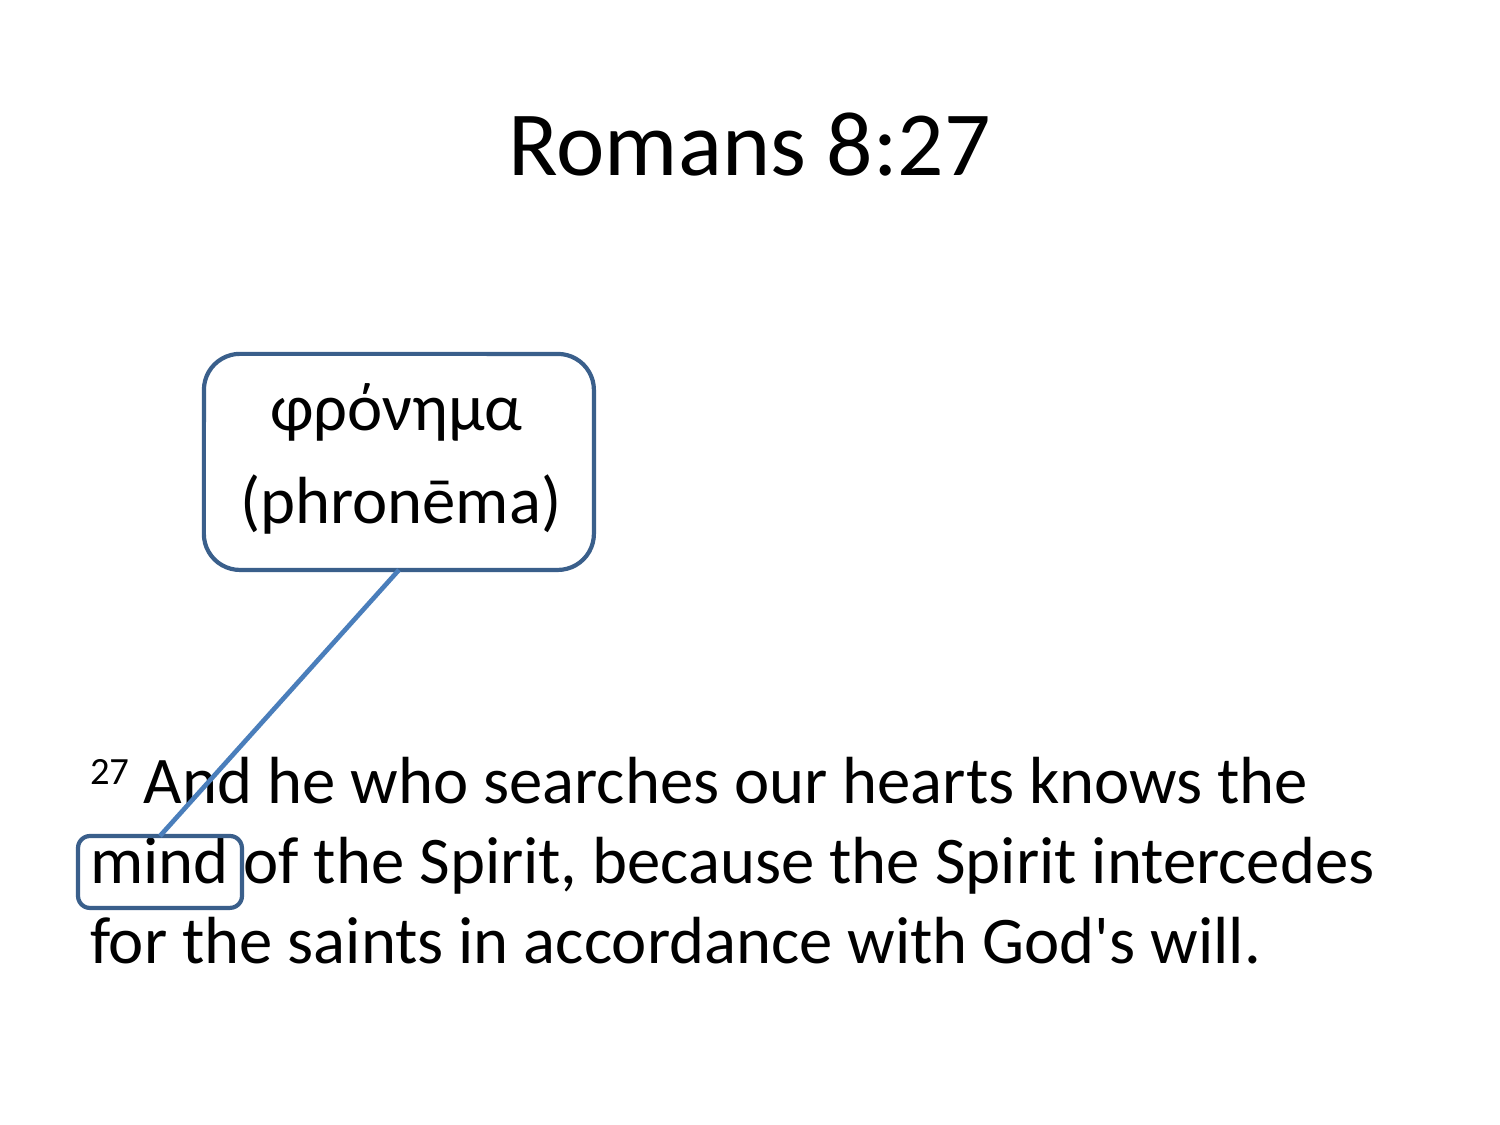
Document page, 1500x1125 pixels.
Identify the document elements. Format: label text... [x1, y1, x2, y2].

title Romans 8:27 [75, 45, 1425, 233]
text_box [159, 569, 400, 837]
text_box [75, 833, 245, 911]
list φρόνημα (phronēma) 27 And he who searches our hearts knows the mind of the Spirit, because the Spirit intercedes for the saints in accordance with God's will. [75, 262, 1425, 1005]
text_box [201, 351, 597, 573]
